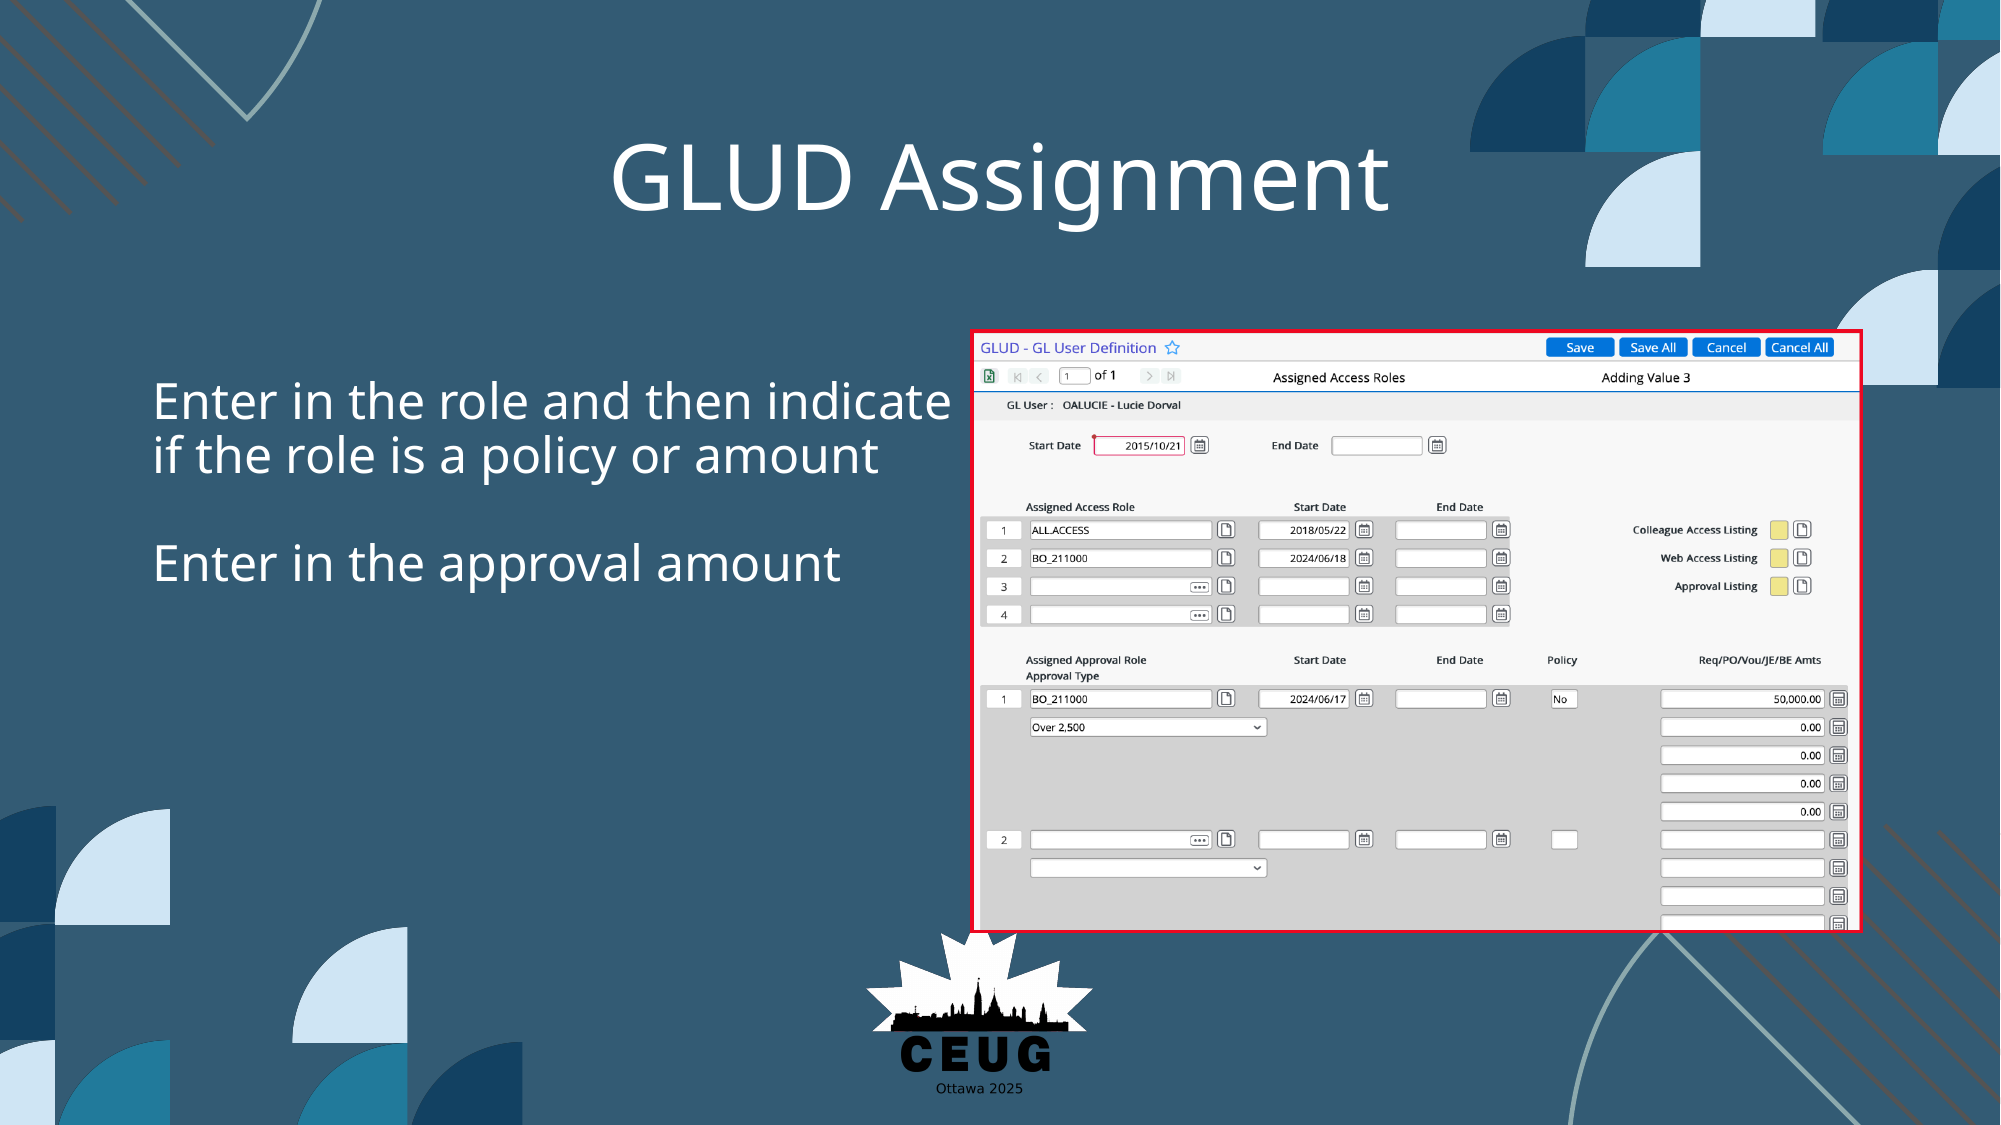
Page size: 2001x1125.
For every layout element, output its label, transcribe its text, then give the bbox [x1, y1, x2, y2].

picture [292, 963, 523, 1125]
text_box Enter in the role and then indicate if the role is a policy or amount approval Enter in the approval amount [137, 254, 1863, 963]
picture [970, 0, 2001, 933]
picture [1470, 0, 1816, 72]
title GLUD Assignment [137, 72, 1863, 254]
picture [866, 963, 1093, 1100]
picture [0, 806, 170, 1125]
